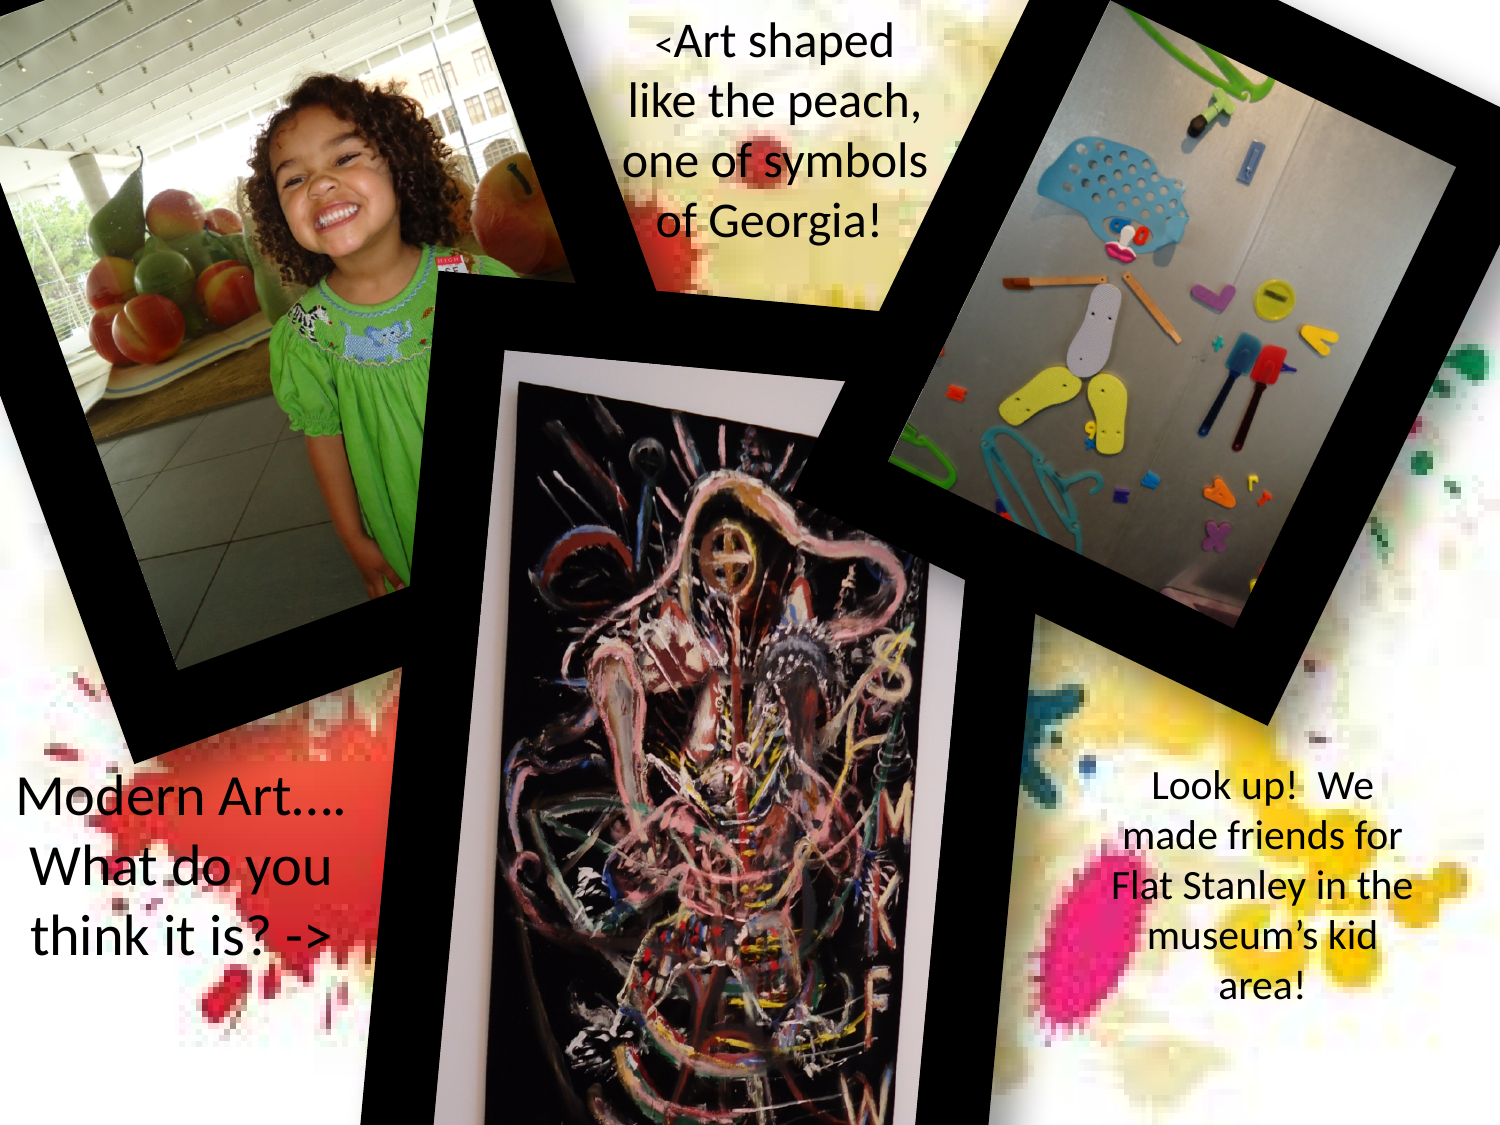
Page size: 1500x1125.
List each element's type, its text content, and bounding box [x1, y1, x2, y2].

picture [1281, 0, 1500, 106]
text_box Modern Art…. What do you think it is? -> [0, 750, 363, 975]
picture [644, 255, 905, 310]
picture [0, 667, 402, 1125]
text_box <Art shaped like the peach, one of symbols of Georgia! [600, 0, 950, 255]
picture [0, 0, 1500, 1125]
text_box Look up! We made friends for Flat Stanley in the museum’s kid area! [1087, 750, 1438, 1015]
